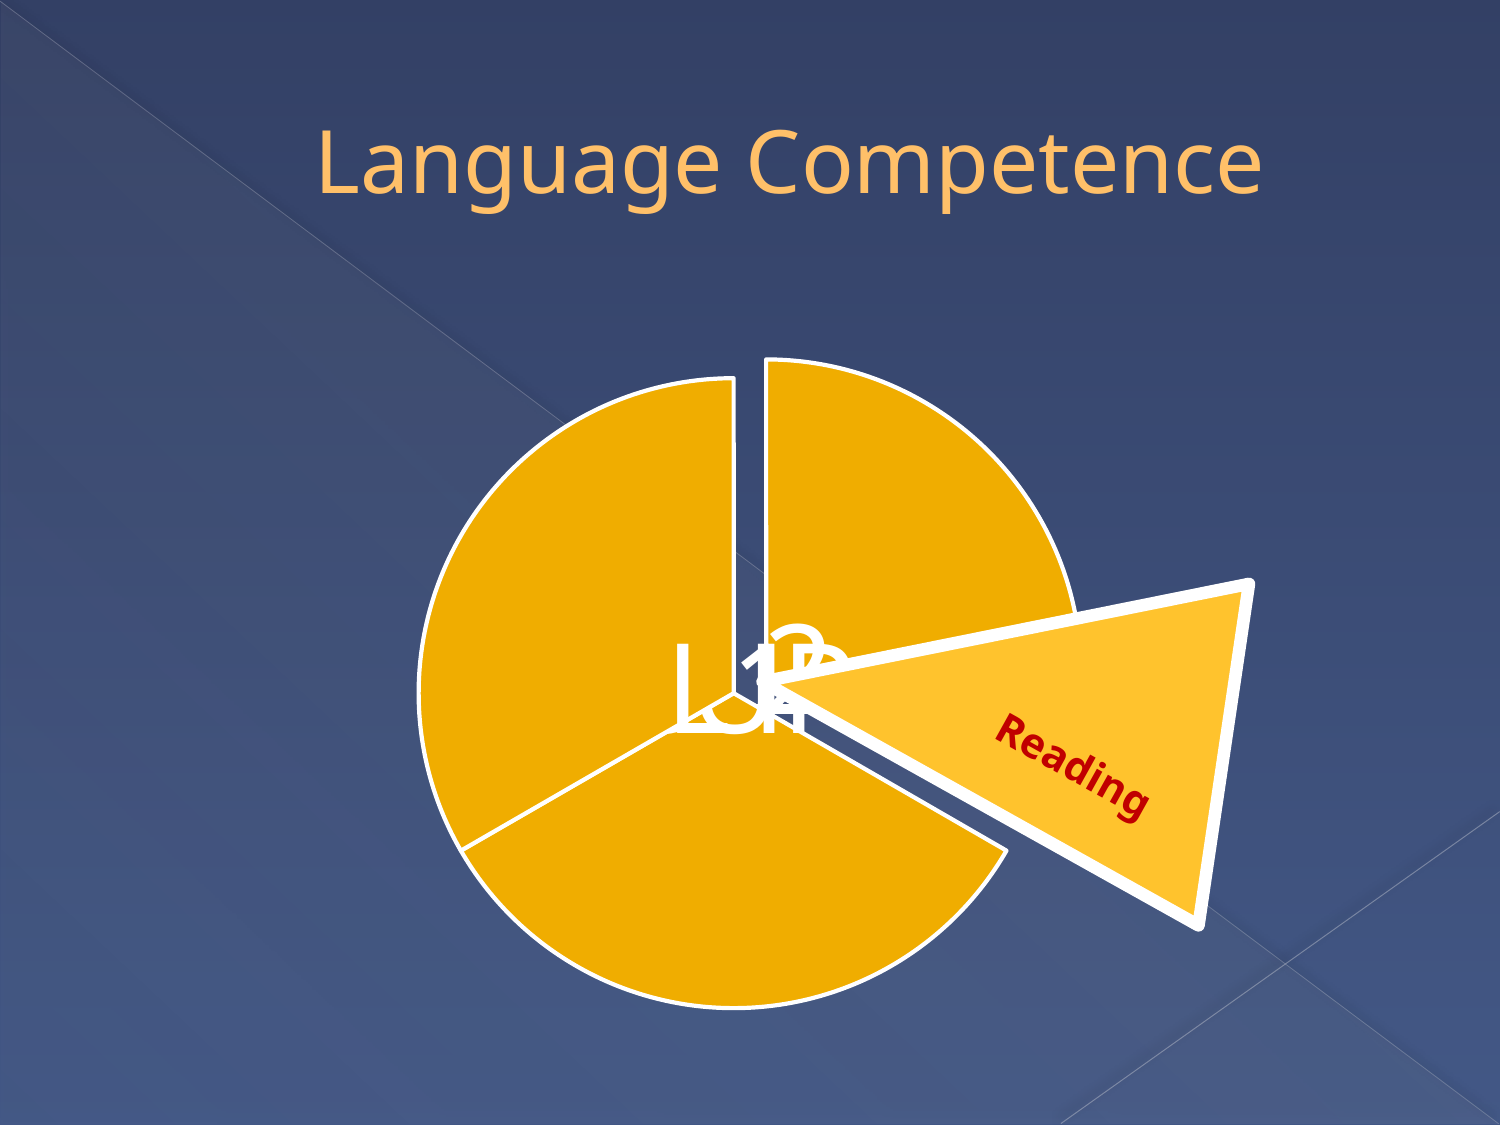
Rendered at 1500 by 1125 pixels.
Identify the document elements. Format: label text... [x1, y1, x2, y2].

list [74, 308, 1426, 1060]
title Language Competence [75, 43, 1425, 274]
